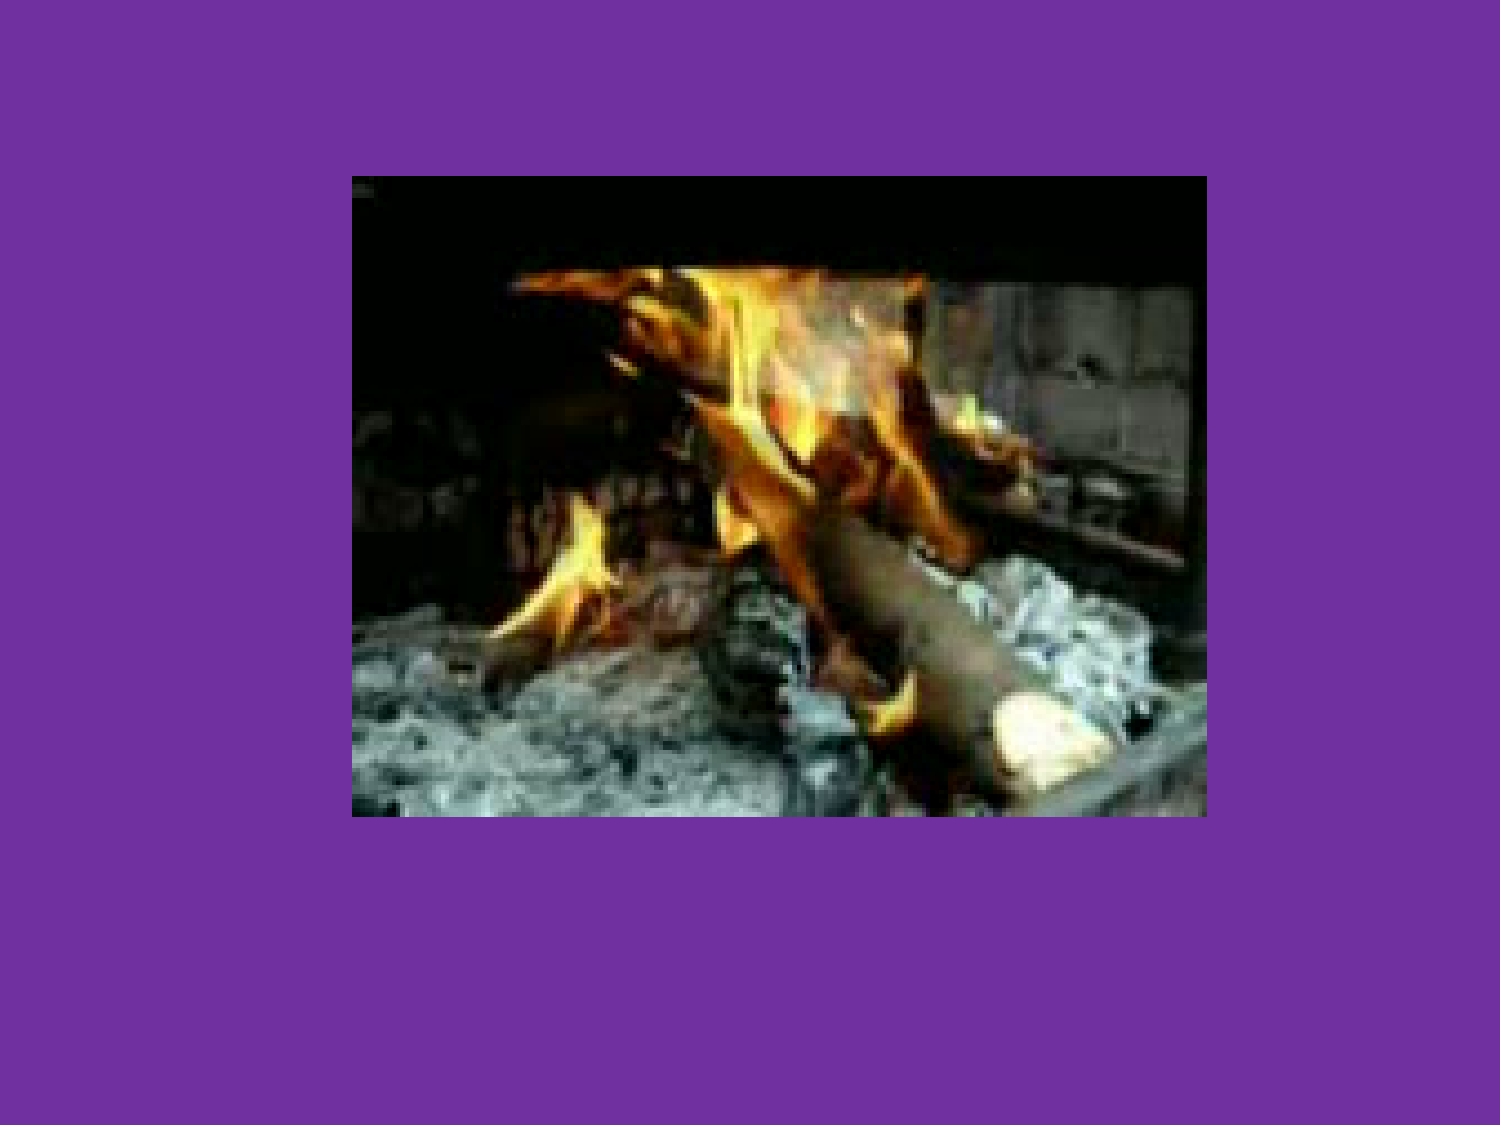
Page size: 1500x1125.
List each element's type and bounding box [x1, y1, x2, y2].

text_box [351, 175, 1208, 818]
